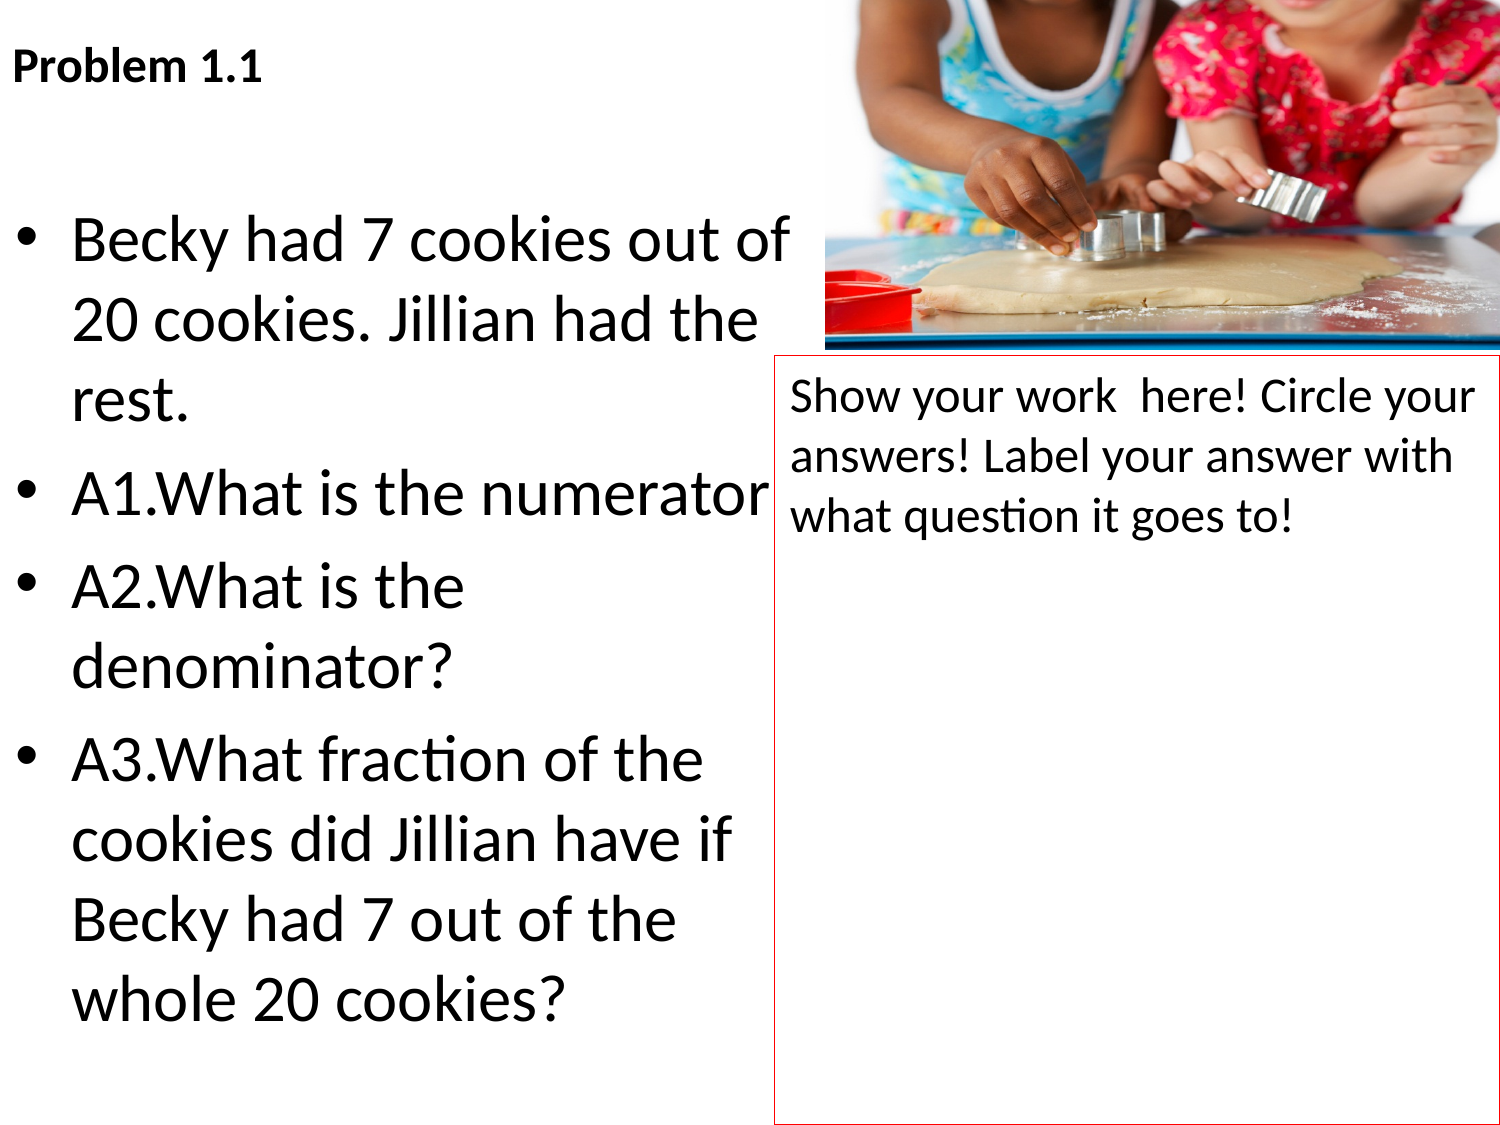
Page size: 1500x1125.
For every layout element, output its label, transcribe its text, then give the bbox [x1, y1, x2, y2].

list Show your work here! Circle your answers! Label your answer with what question it goes to! [774, 355, 1500, 1125]
picture [824, 0, 1500, 339]
picture [824, 338, 1500, 351]
list Becky had 7 cookies out of 20 cookies. Jillian had the rest. A1.What is the numerator A2.What is the denominator? A3.What fraction of the cookies did Jillian have if Becky had 7 out of the whole 20 cookies? [0, 187, 820, 1125]
title Problem 1.1 [0, 3, 491, 100]
